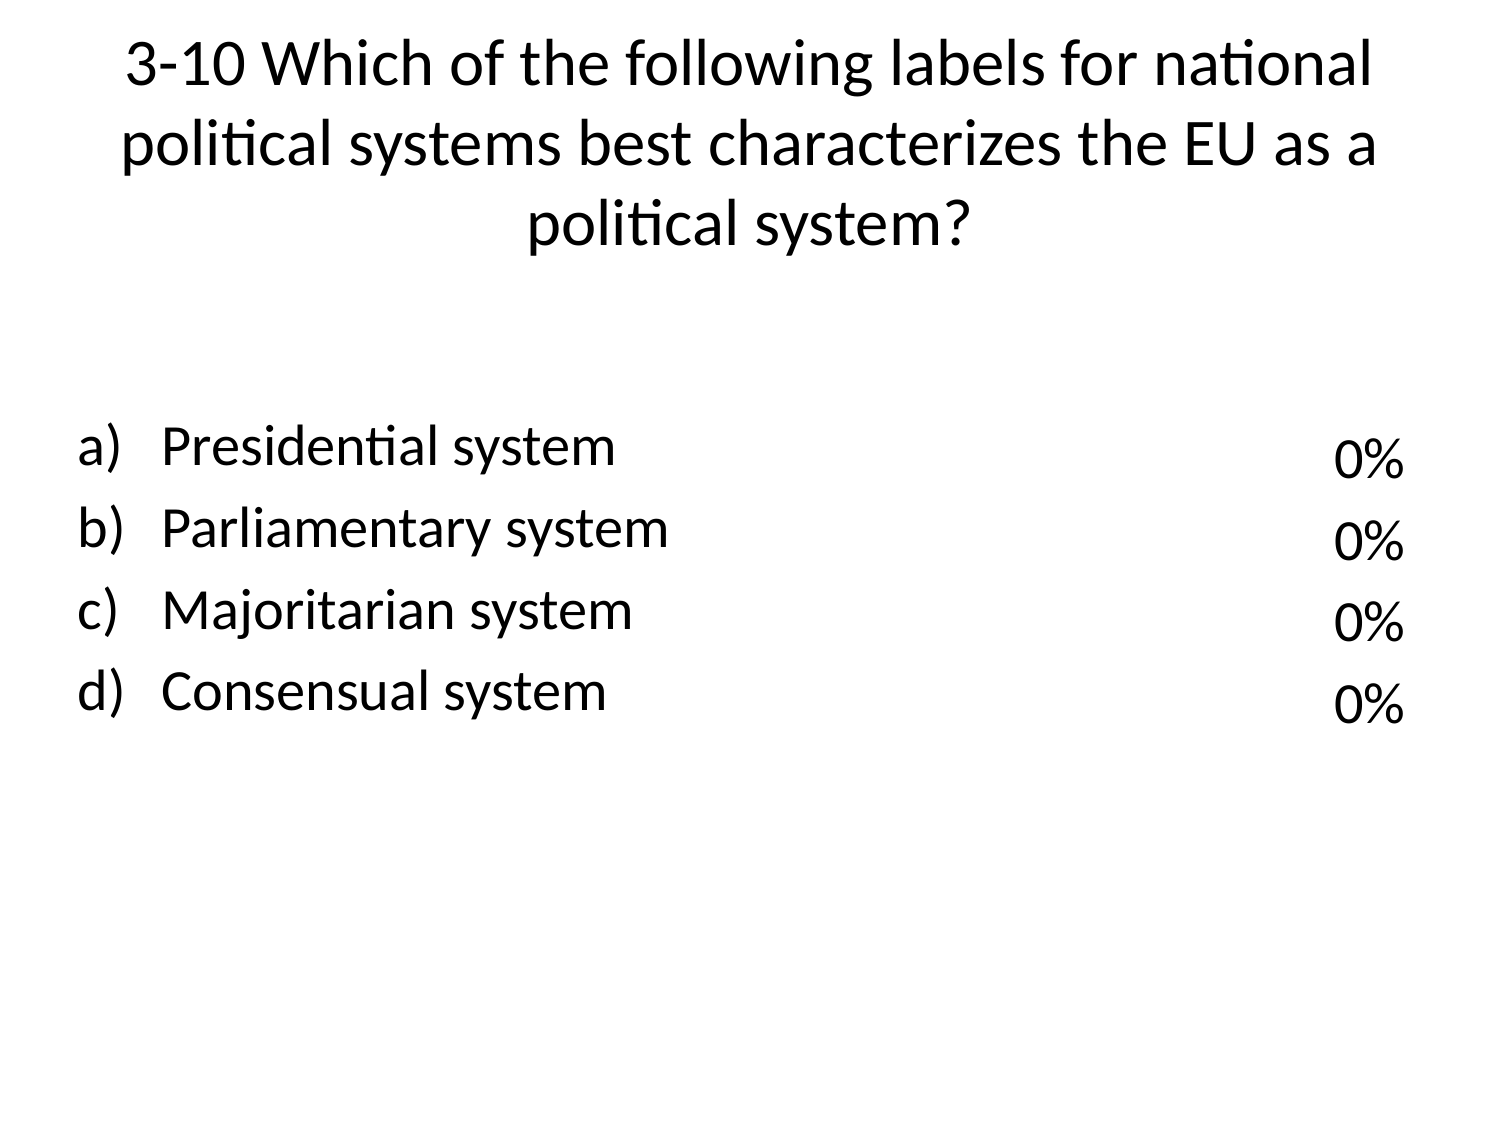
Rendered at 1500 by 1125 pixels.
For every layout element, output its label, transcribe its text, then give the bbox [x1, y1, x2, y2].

list Presidential system Parliamentary system Majoritarian system Consensual system [62, 399, 1105, 741]
title 3-10 Which of the following labels for national political systems best characterizes the EU as a political system? [74, 11, 1426, 267]
list 0% 0% 0% 0% [1137, 412, 1422, 1125]
